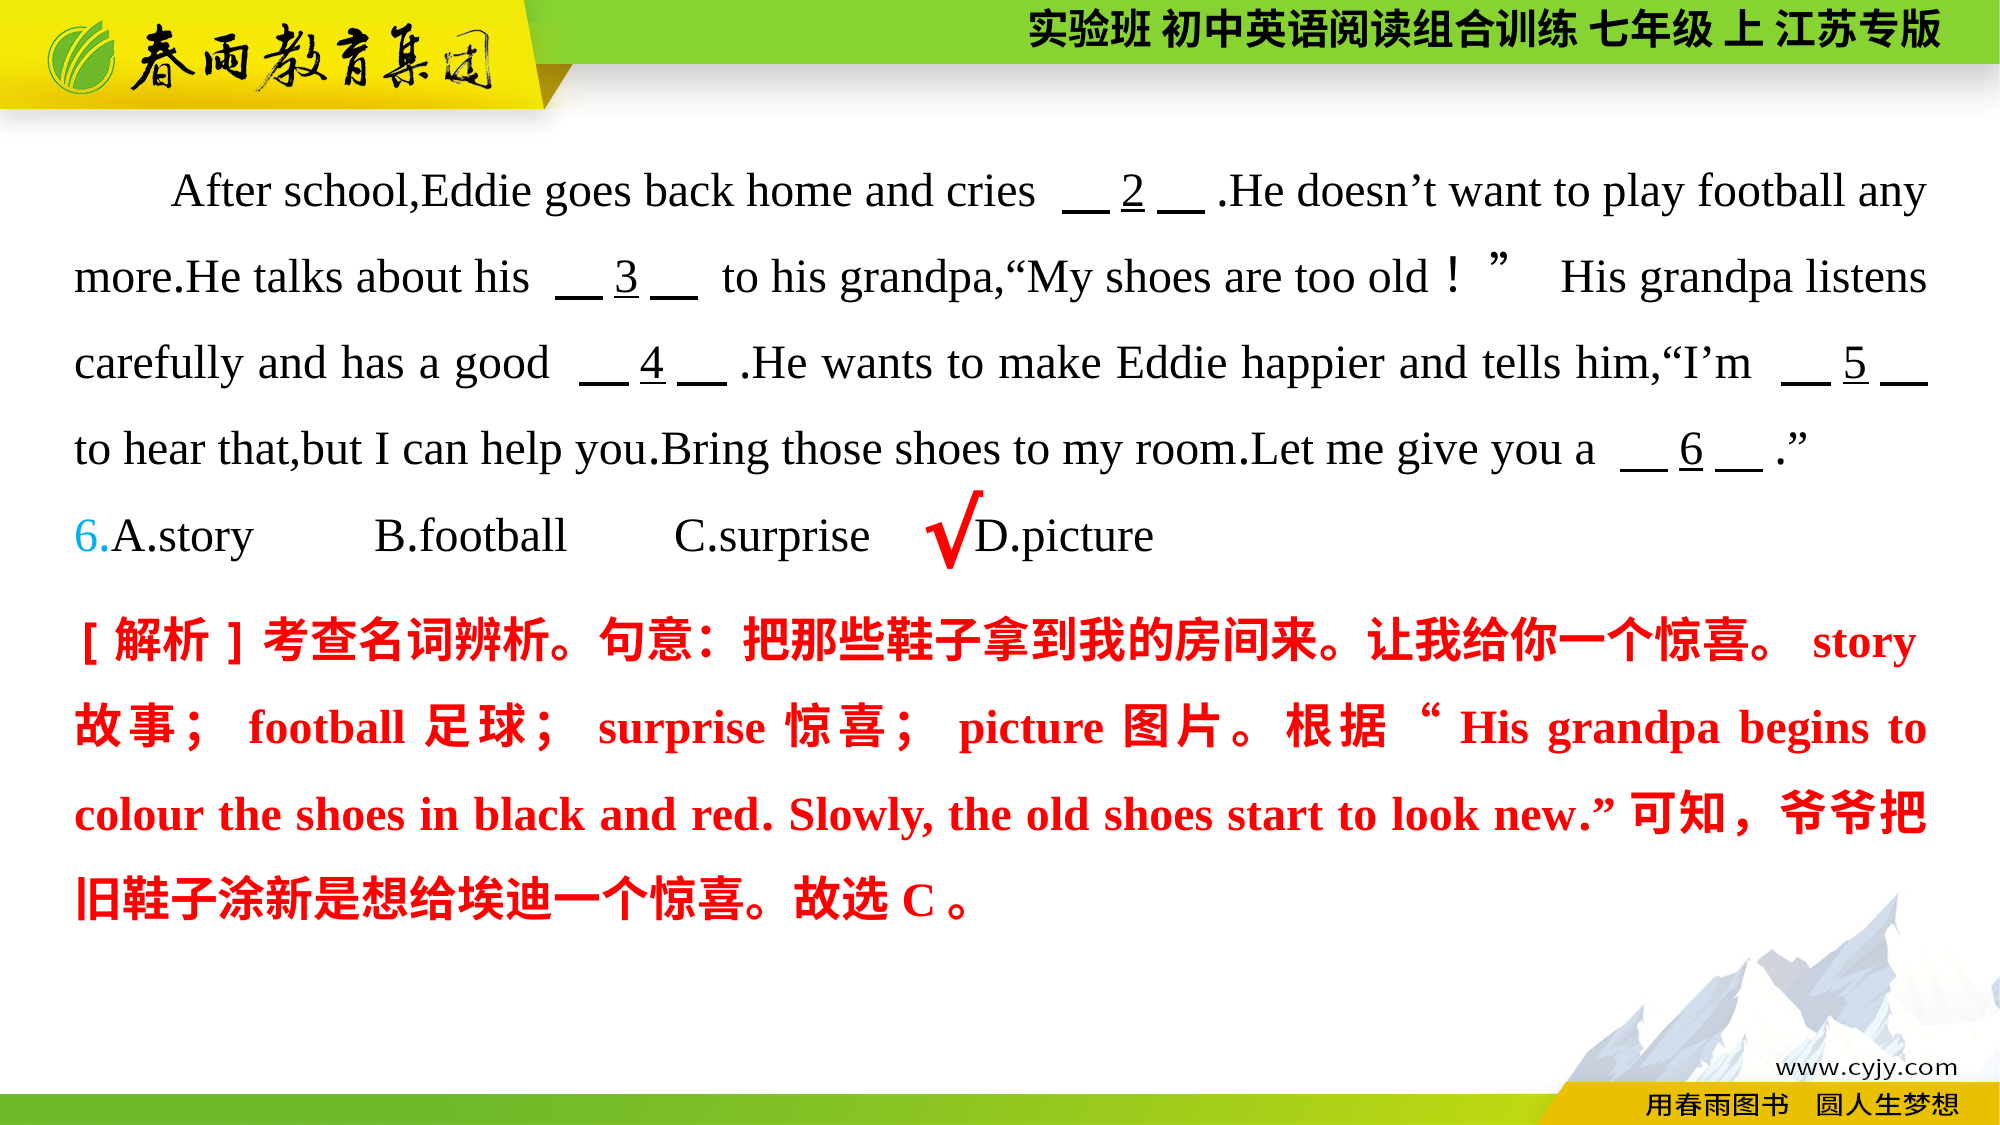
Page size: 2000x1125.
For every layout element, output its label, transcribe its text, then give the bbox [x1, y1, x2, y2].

list After school,Eddie goes back home and cries 2 .He doesn’t want to play football any more.He talks about his 3 to his grandpa,“My shoes are too old！” His grandpa listens carefully and has a good 4 .He wants to make Eddie happier and tells him,“I’m 5 to hear that,but I can help you.Bring those shoes to my room.Let me give you a 6 .” 6.A.story B.football C.surprise D.picture [59, 122, 1944, 573]
picture [0, 0, 2000, 1125]
text_box [解析]考查名词辨析。句意：把那些鞋子拿到我的房间来。让我给你一个惊喜。story故事；football足球；surprise惊喜；picture图片。根据“His grandpa begins to colour the shoes in black and red. Slowly, the old shoes start to look new.”可知，爷爷把旧鞋子涂新是想给埃迪一个惊喜。故选C。 [59, 573, 1944, 934]
